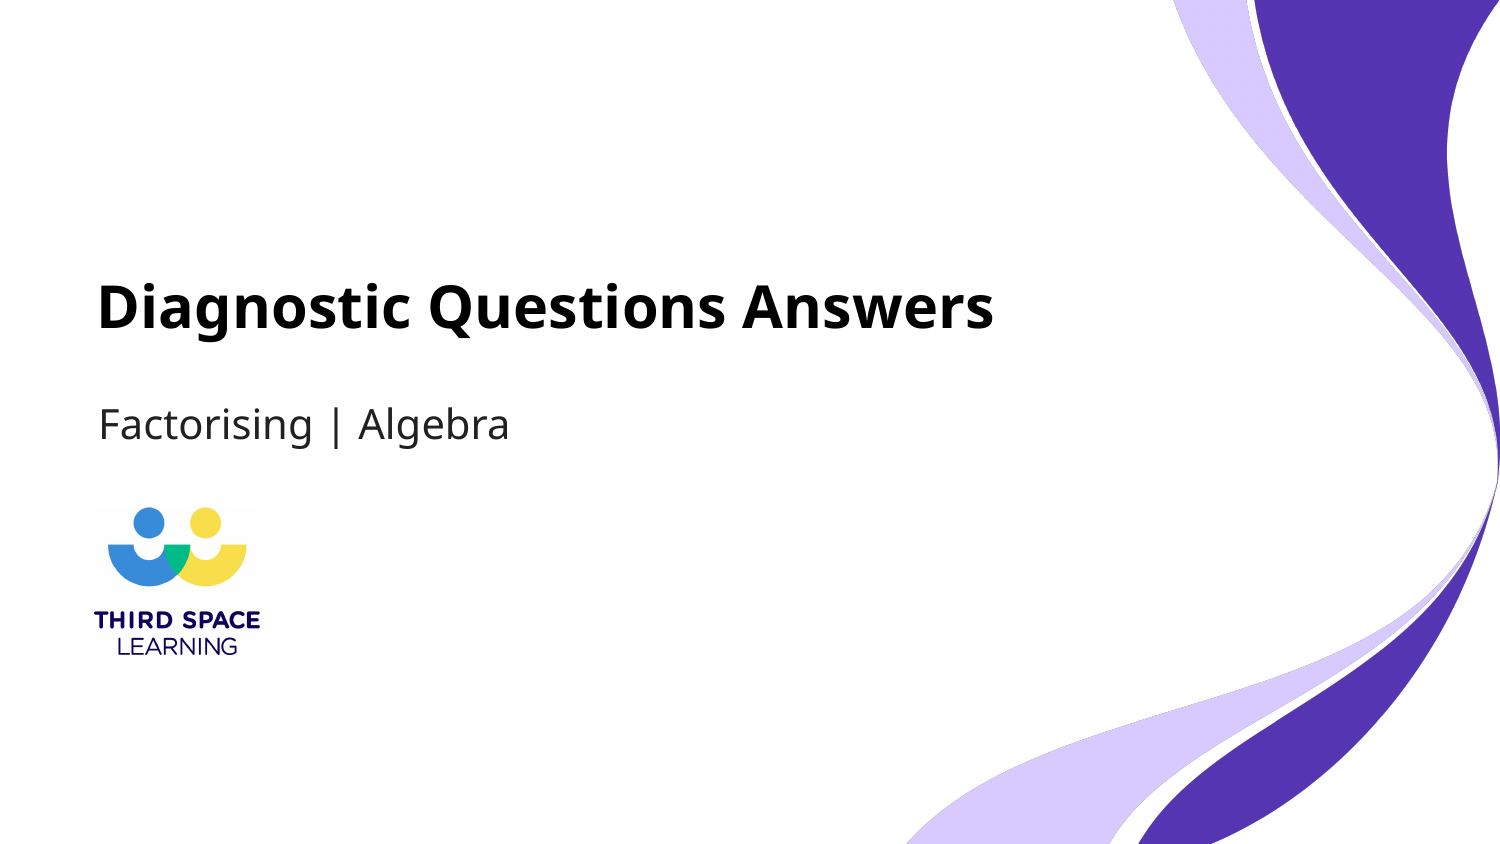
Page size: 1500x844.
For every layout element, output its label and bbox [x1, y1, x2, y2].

picture [94, 507, 260, 655]
picture [901, 0, 1500, 844]
